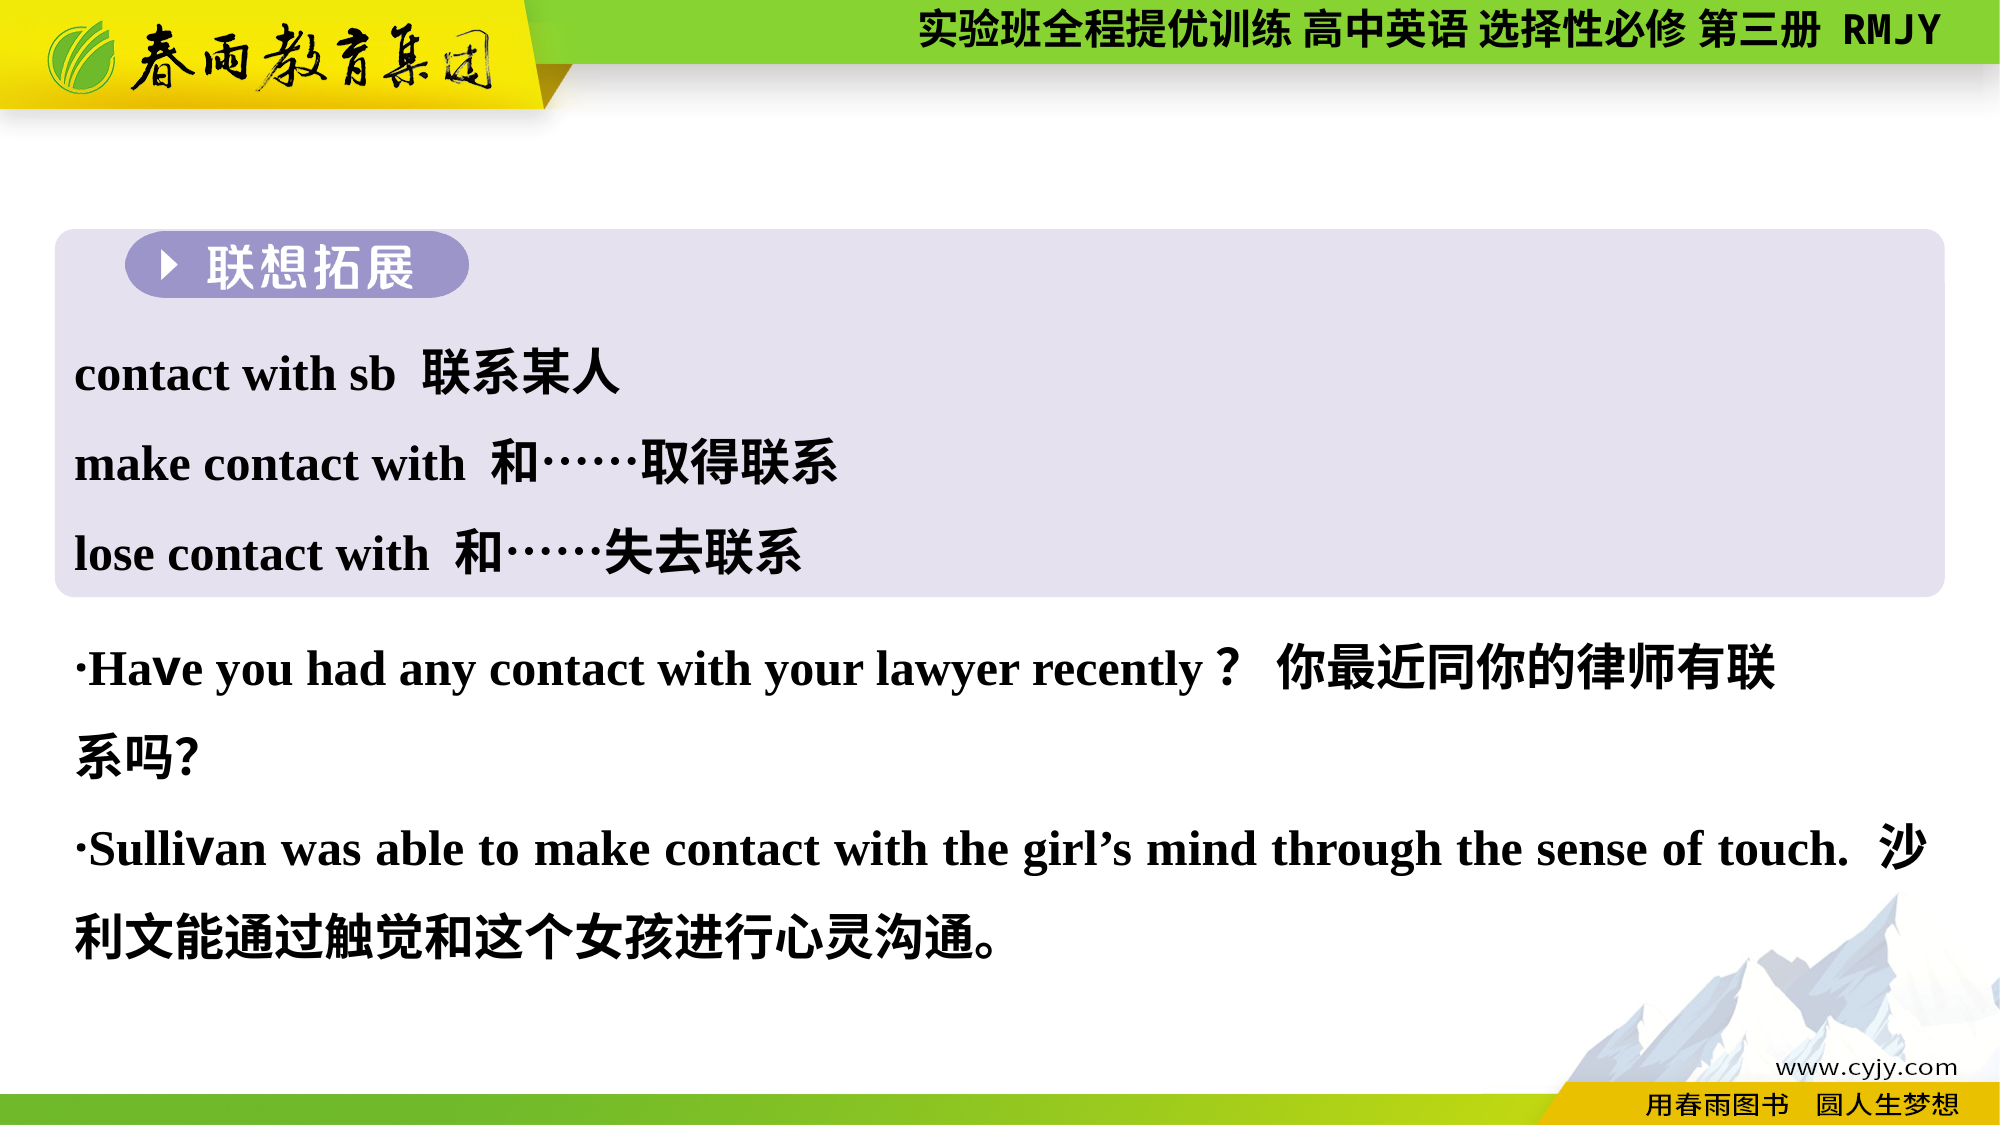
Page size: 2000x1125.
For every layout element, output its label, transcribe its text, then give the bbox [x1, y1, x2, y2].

text_box [54, 229, 1945, 597]
picture [0, 0, 2000, 1125]
list ·Have you had any contact with your lawyer recently？ 你最近同你的律师有联 系吗？ ·Sullivan was able to make contact with the girl’s mind through the sense of touch. 沙利文能通过触觉和这个女孩进行心灵沟通。 [59, 597, 1944, 977]
text_box contact with sb 联系某人 make contact with 和……取得联系 lose contact with 和……失去联系 [59, 303, 1944, 589]
